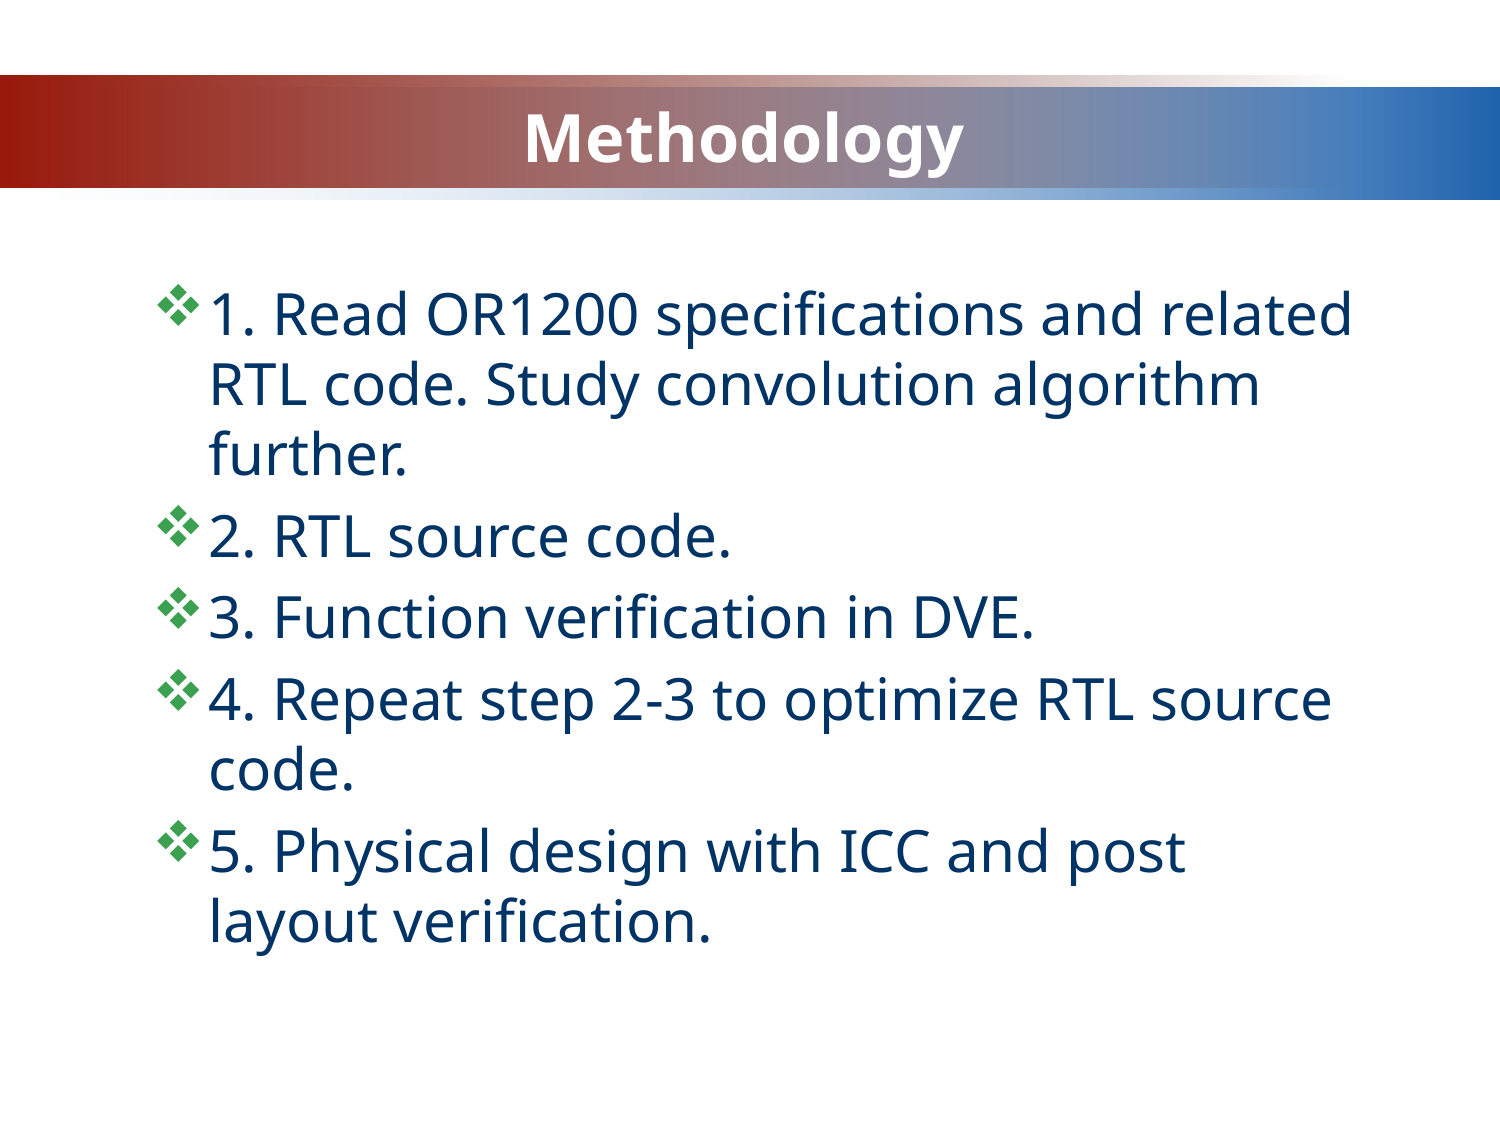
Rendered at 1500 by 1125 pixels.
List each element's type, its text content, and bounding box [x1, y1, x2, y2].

list 1. Read OR1200 specifications and related RTL code. Study convolution algorithm further. 2. RTL source code. 3. Function verification in DVE. 4. Repeat step 2-3 to optimize RTL source code. 5. Physical design with ICC and post layout verification. [137, 269, 1386, 1043]
title Methodology [137, 89, 1350, 183]
